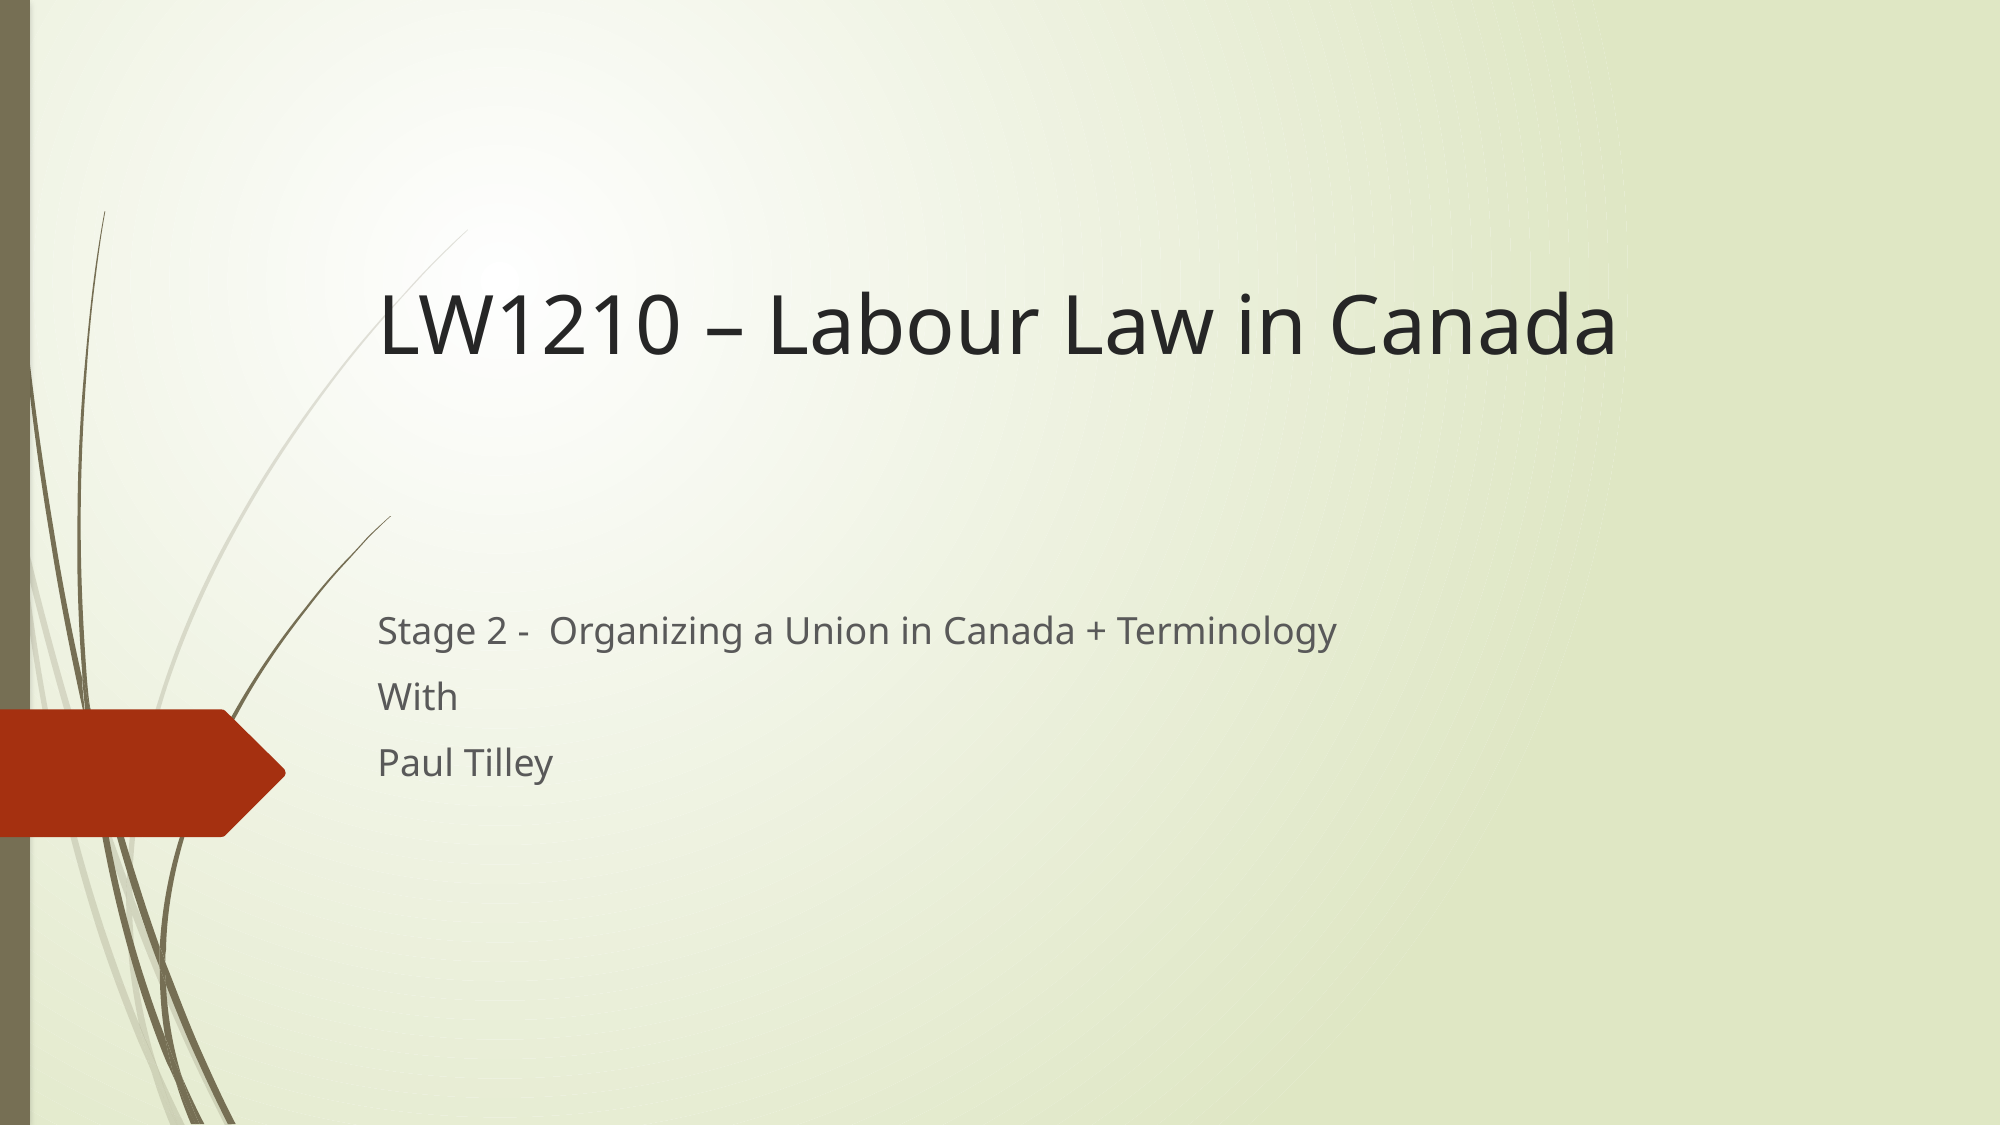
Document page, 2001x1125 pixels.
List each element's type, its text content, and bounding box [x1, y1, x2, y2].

title LW1210 – Labour Law in Canada [362, 137, 1638, 379]
subtitle Stage 2 - Organizing a Union in Canada + Terminology With Paul Tilley [362, 599, 1413, 887]
